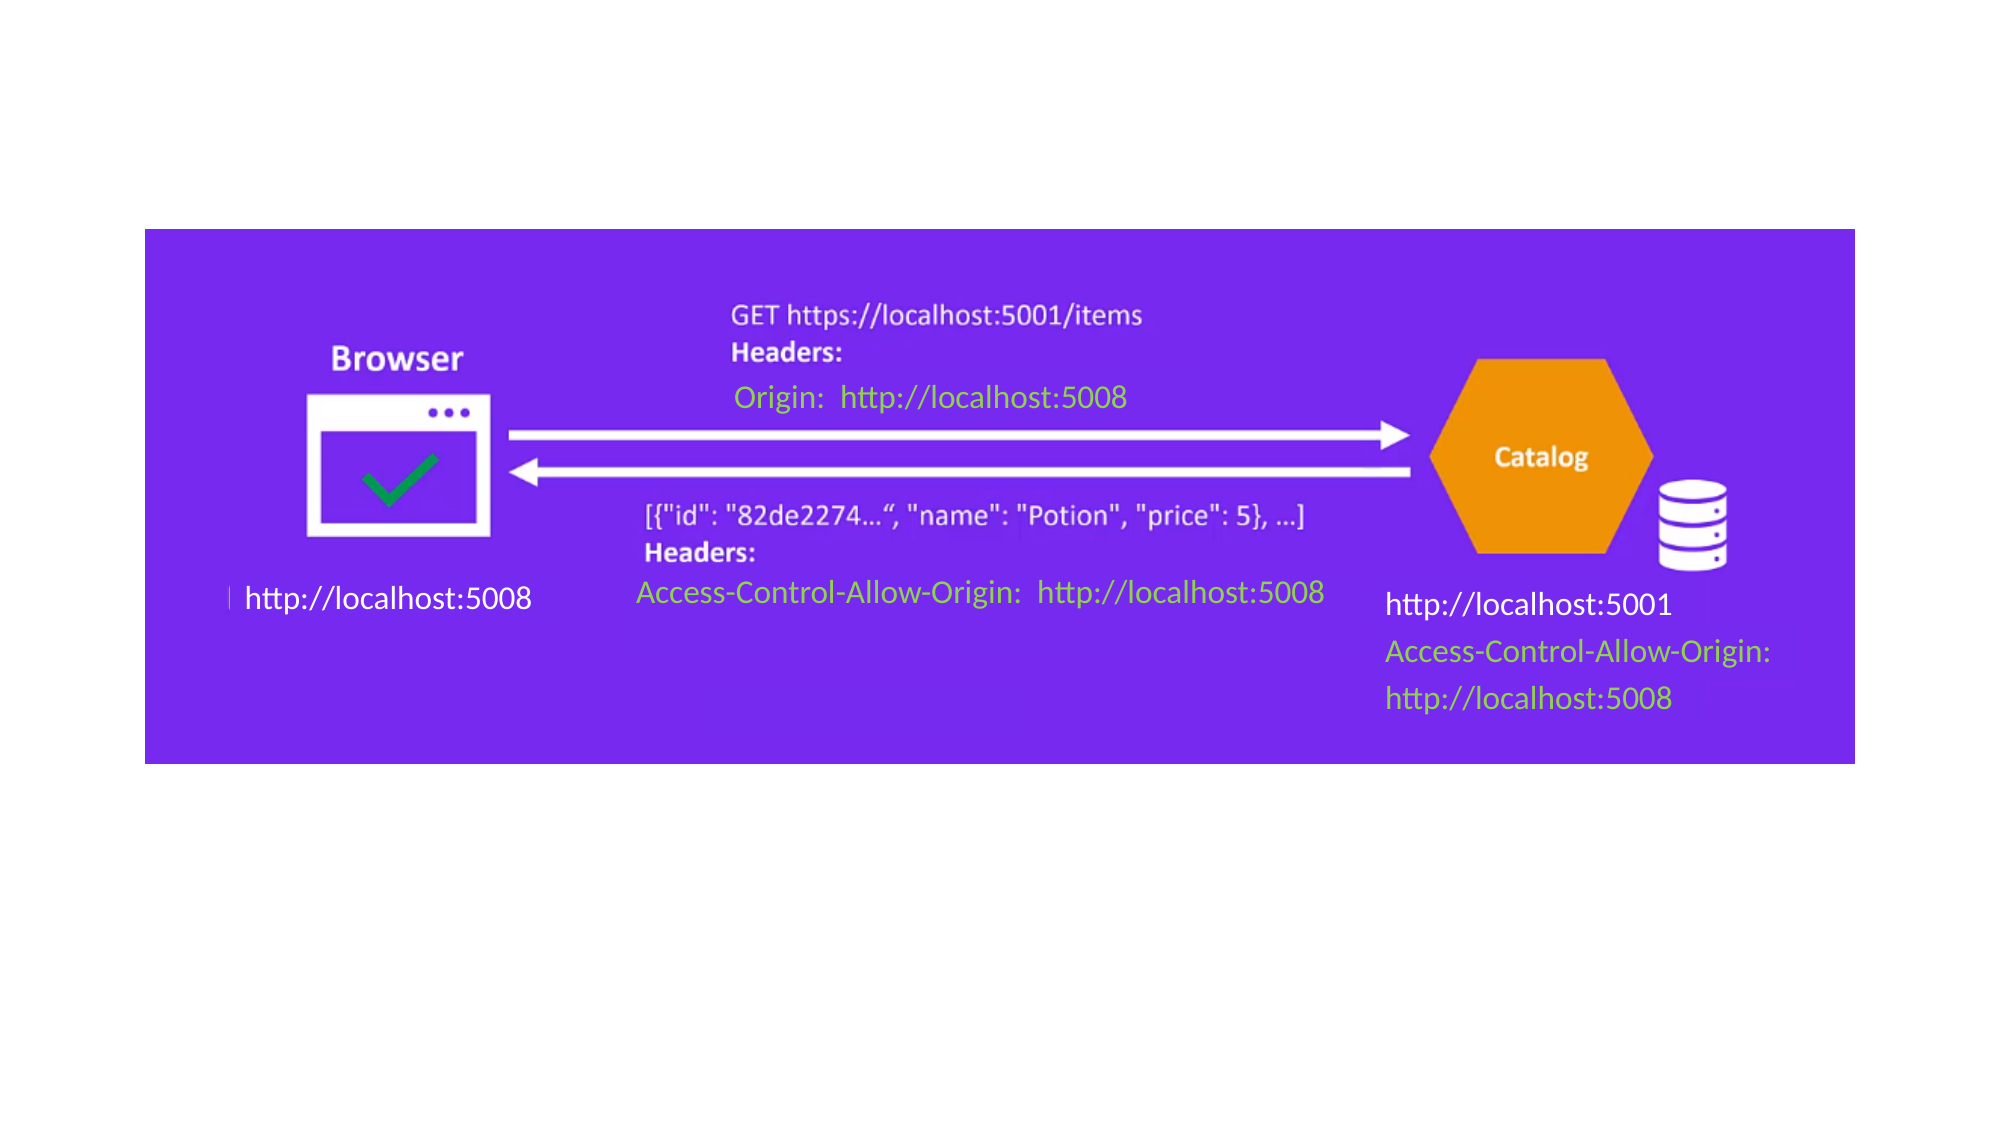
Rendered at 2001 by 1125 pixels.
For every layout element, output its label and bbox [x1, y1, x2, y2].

picture [145, 229, 1855, 764]
